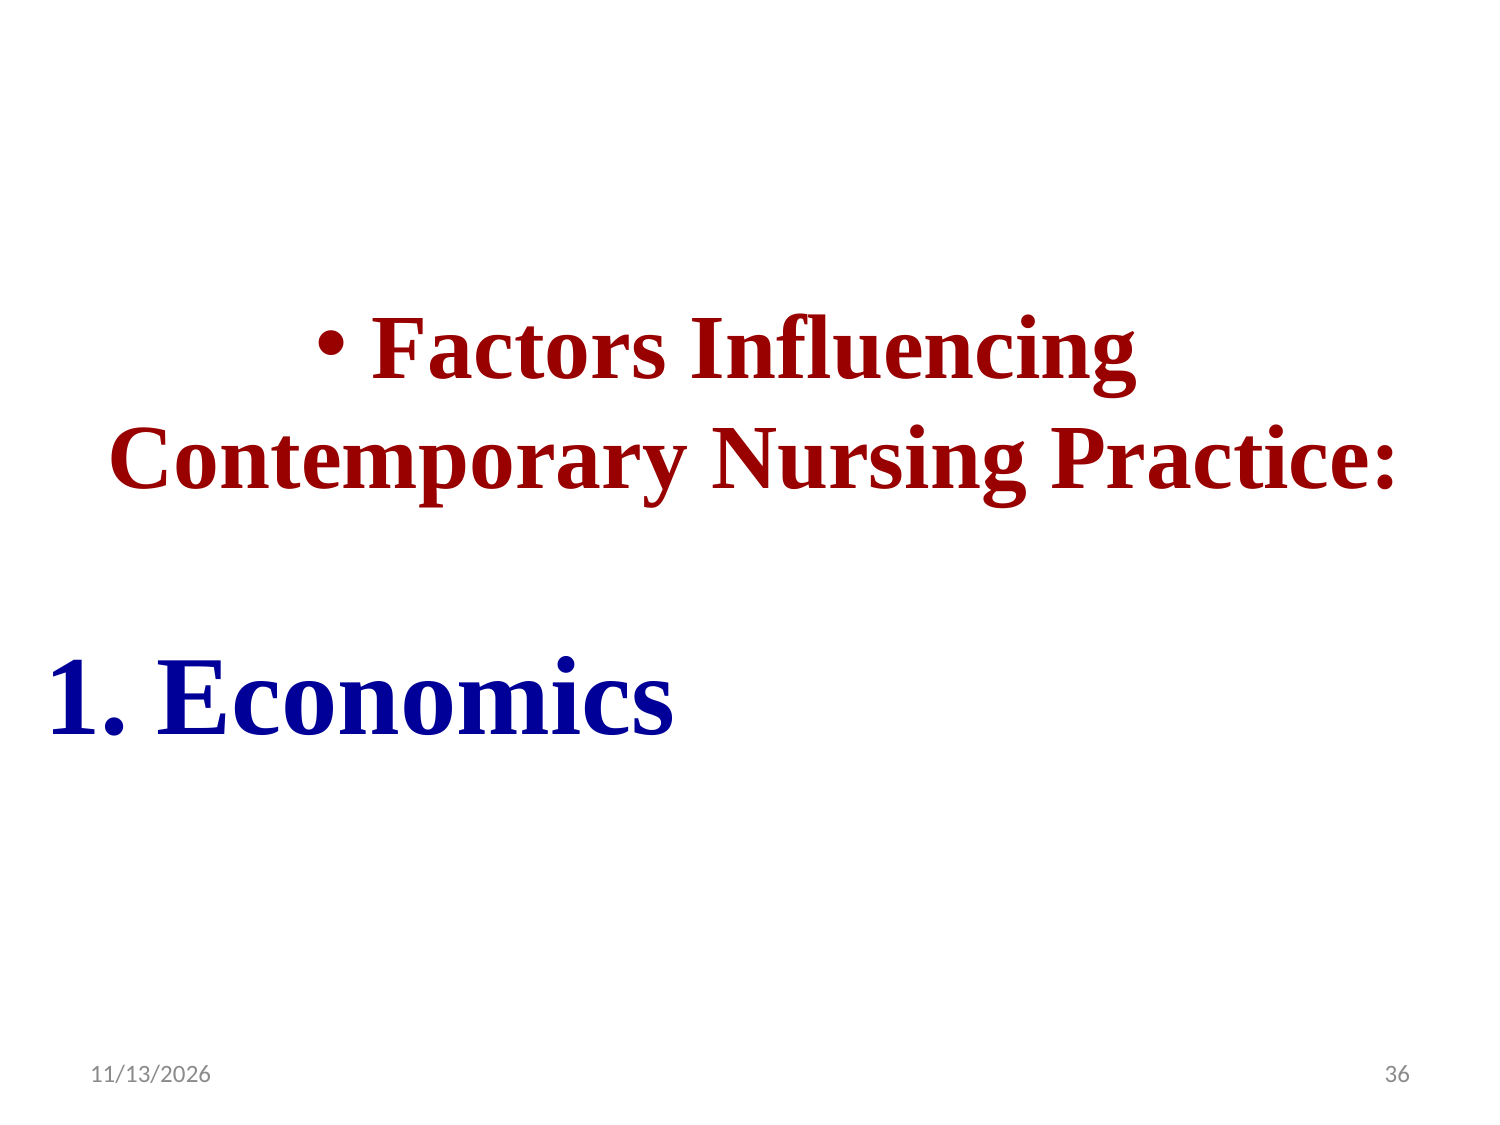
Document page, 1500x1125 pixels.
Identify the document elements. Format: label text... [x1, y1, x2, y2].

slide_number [75, 1042, 425, 1103]
slide_number 36 [1074, 1042, 1425, 1103]
list Factors Influencing Contemporary Nursing Practice: 1. Economics [29, 278, 1425, 1047]
